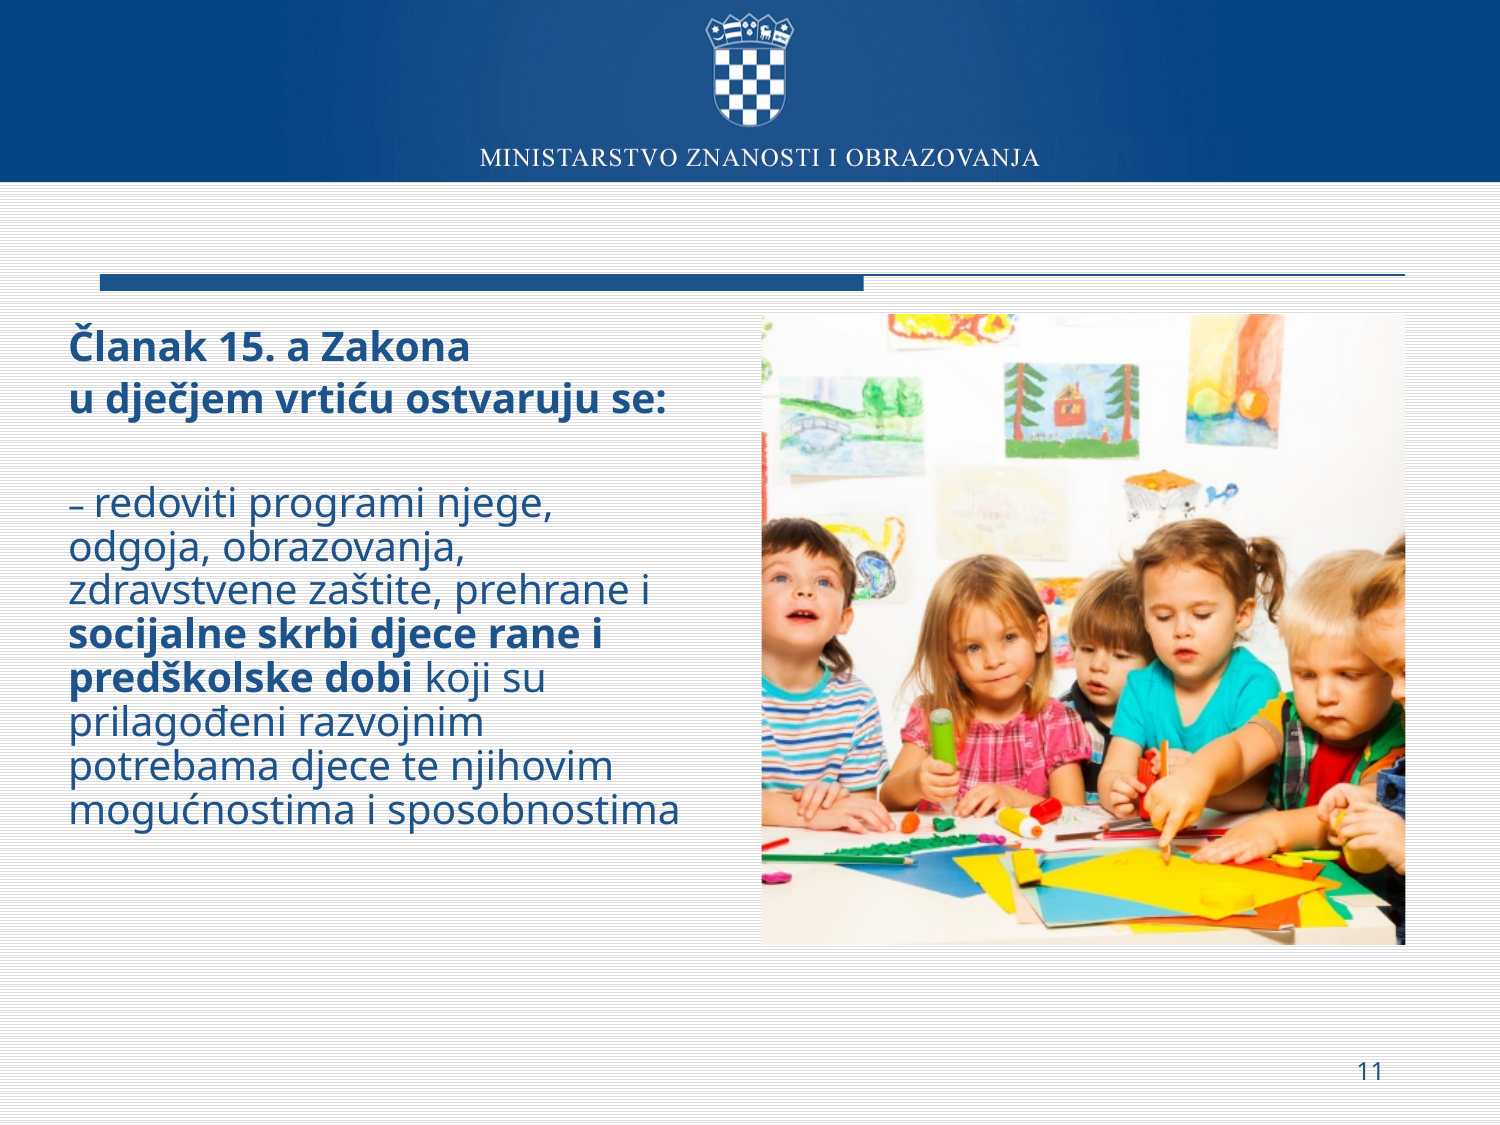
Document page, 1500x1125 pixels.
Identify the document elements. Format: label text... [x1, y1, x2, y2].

list Članak 15. a Zakona u dječjem vrtiću ostvaruju se: – redoviti programi njege, odgoja, obrazovanja, zdravstvene zaštite, prehrane i socijalne skrbi djece rane i predškolske dobi koji su prilagođeni razvojnim potrebama djece te njihovim mogućnostima i sposobnostima [53, 318, 697, 950]
picture [0, 0, 1500, 182]
slide_number 11 [1074, 1048, 1400, 1106]
picture [761, 314, 1406, 946]
